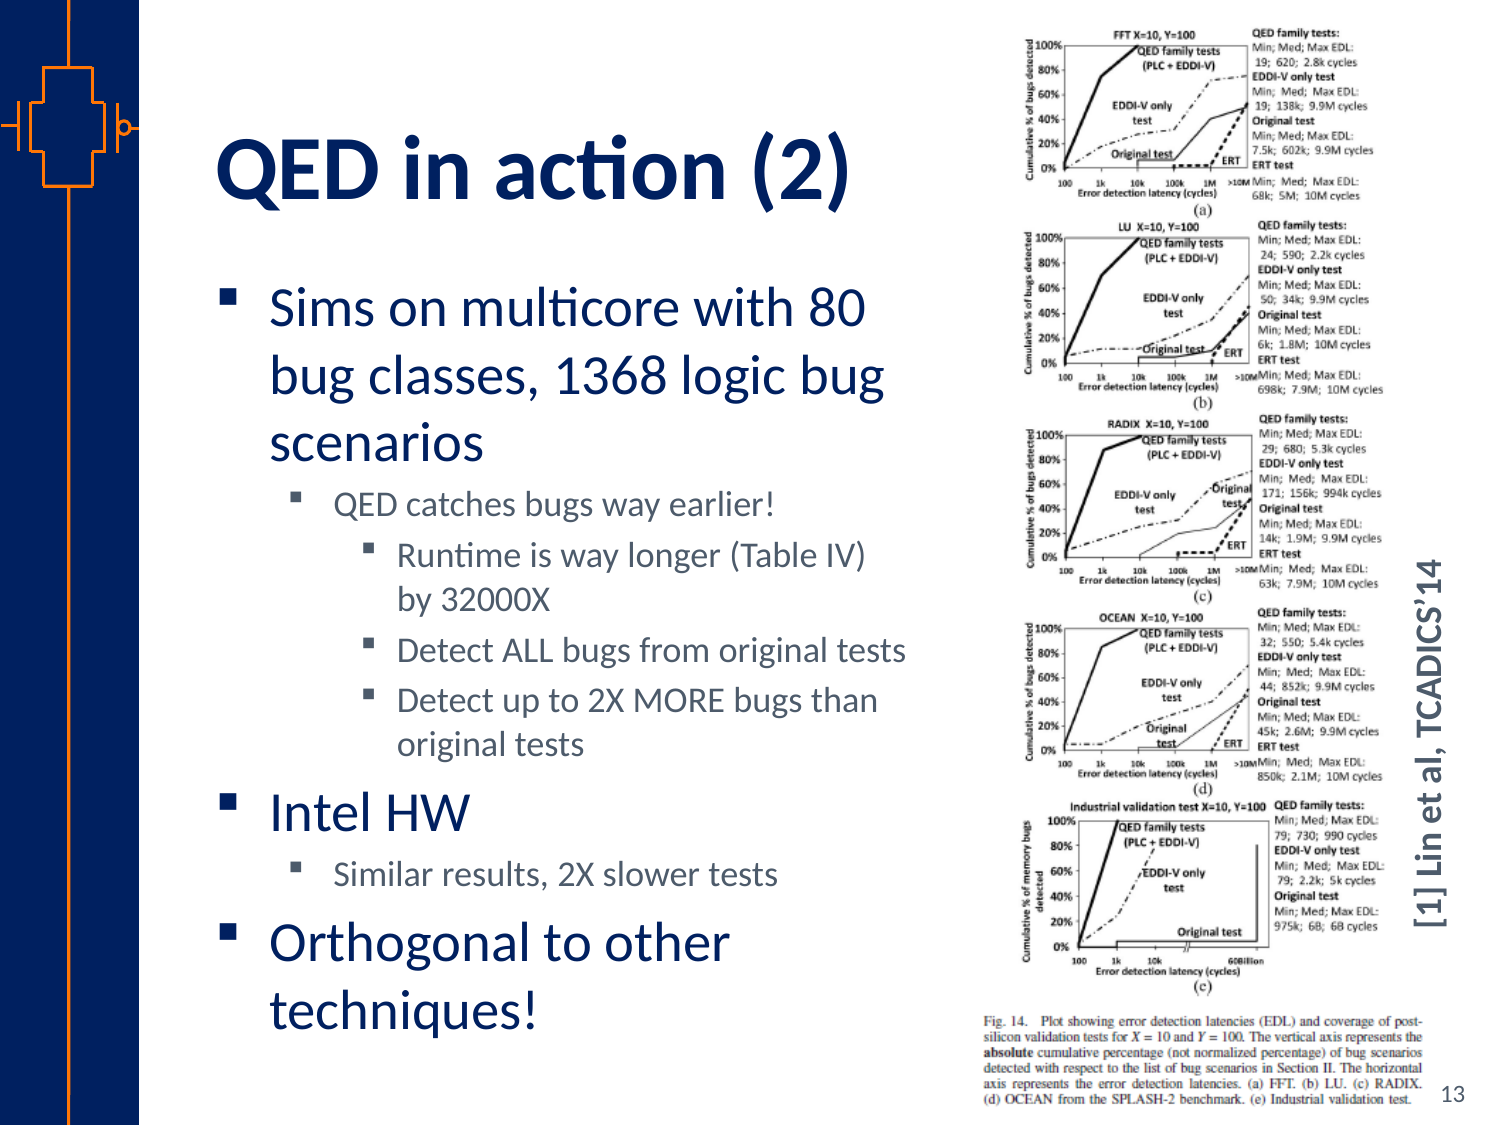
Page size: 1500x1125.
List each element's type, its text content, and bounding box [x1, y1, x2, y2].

title QED in action (2) [200, 37, 970, 225]
text_box [1] Lin et al, TCADICS’14 [1431, 544, 1456, 945]
picture [981, 17, 1427, 1114]
slide_number 13 [1425, 1062, 1488, 1123]
list Sims on multicore with 80 bug classes, 1368 logic bug scenarios QED catches bugs way earlier! Runtime is way longer (Table IV) by 32000X Detect ALL bugs from original tests Detect up to 2X MORE bugs than original tests Intel HW Similar results, 2X slower tests Orthogonal to other techniques! [200, 262, 923, 1095]
